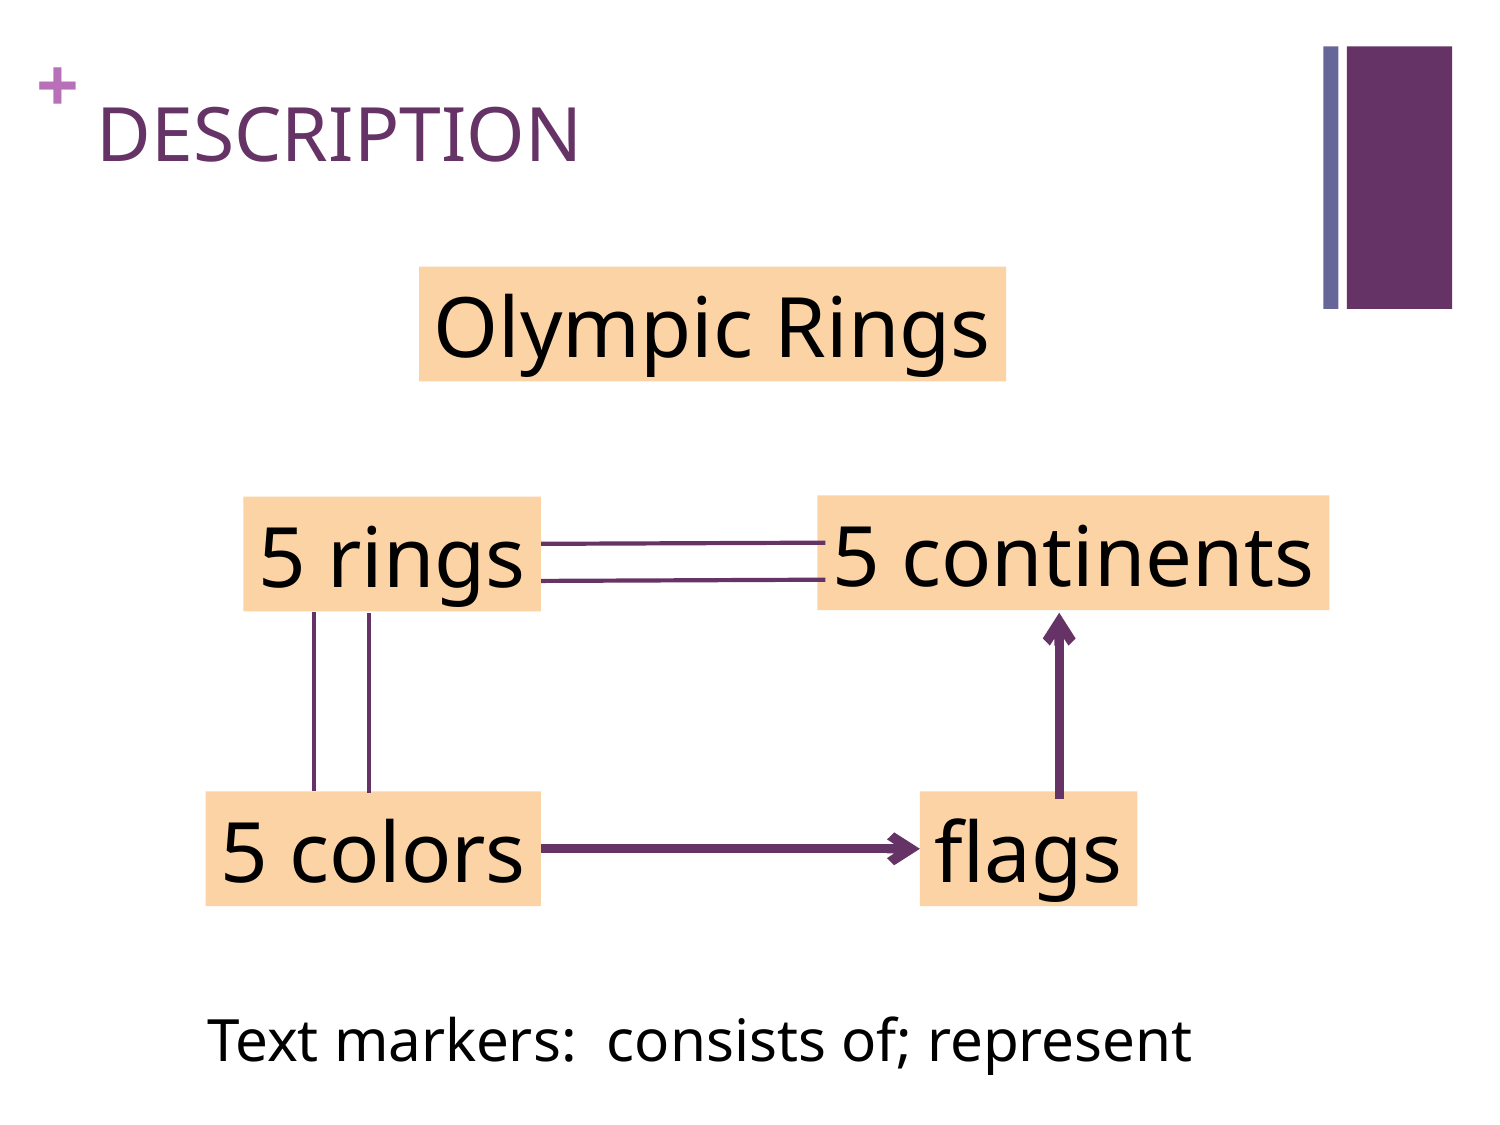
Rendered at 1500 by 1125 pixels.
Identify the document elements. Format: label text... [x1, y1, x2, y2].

text_box flags [919, 791, 1138, 907]
text_box Olympic Rings [419, 266, 1007, 382]
text_box 5 continents [817, 495, 1330, 611]
title DESCRIPTION [81, 79, 1322, 263]
text_box 5 colors [205, 791, 541, 907]
text_box 5 rings [243, 496, 541, 612]
text_box Text markers: consists of; represent [192, 995, 1223, 1081]
